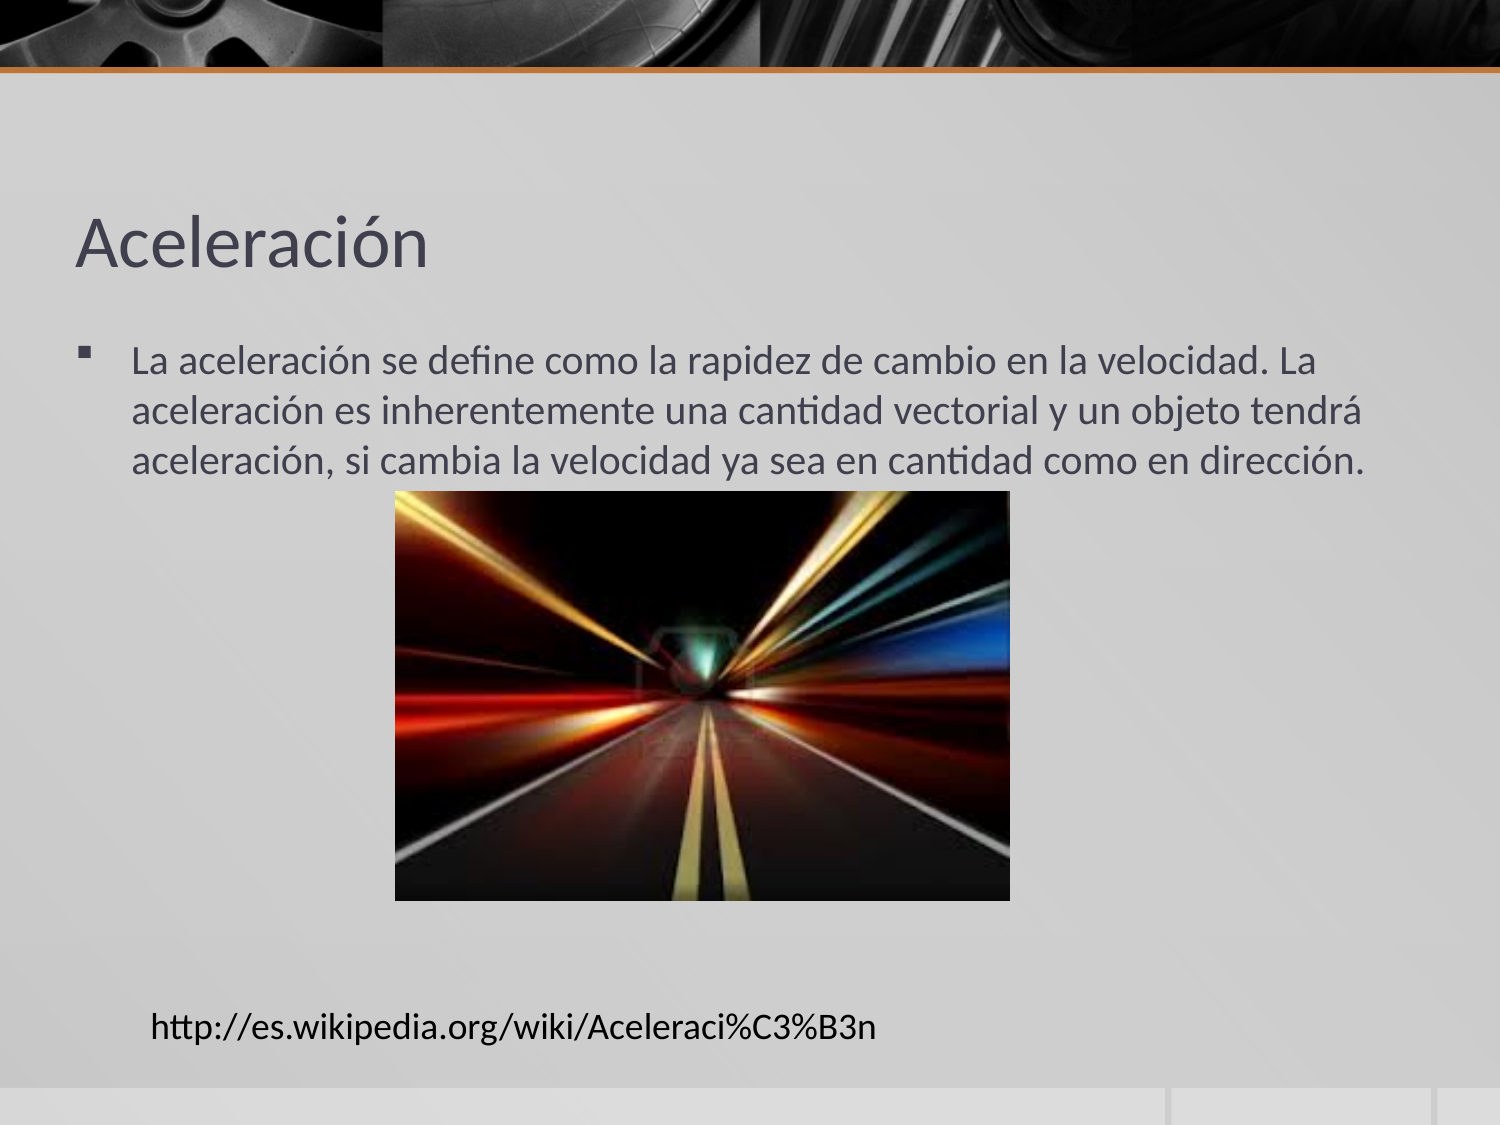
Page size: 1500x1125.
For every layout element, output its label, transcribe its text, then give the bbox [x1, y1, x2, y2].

picture [395, 491, 1011, 901]
text_box http://es.wikipedia.org/wiki/Aceleraci%C3%B3n [135, 994, 963, 1055]
title Aceleración [75, 162, 1425, 313]
picture [0, 0, 1500, 67]
list La aceleración se define como la rapidez de cambio en la velocidad. La aceleración es inherentemente una cantidad vectorial y un objeto tendrá aceleración, si cambia la velocidad ya sea en cantidad como en dirección. [75, 324, 1425, 1005]
